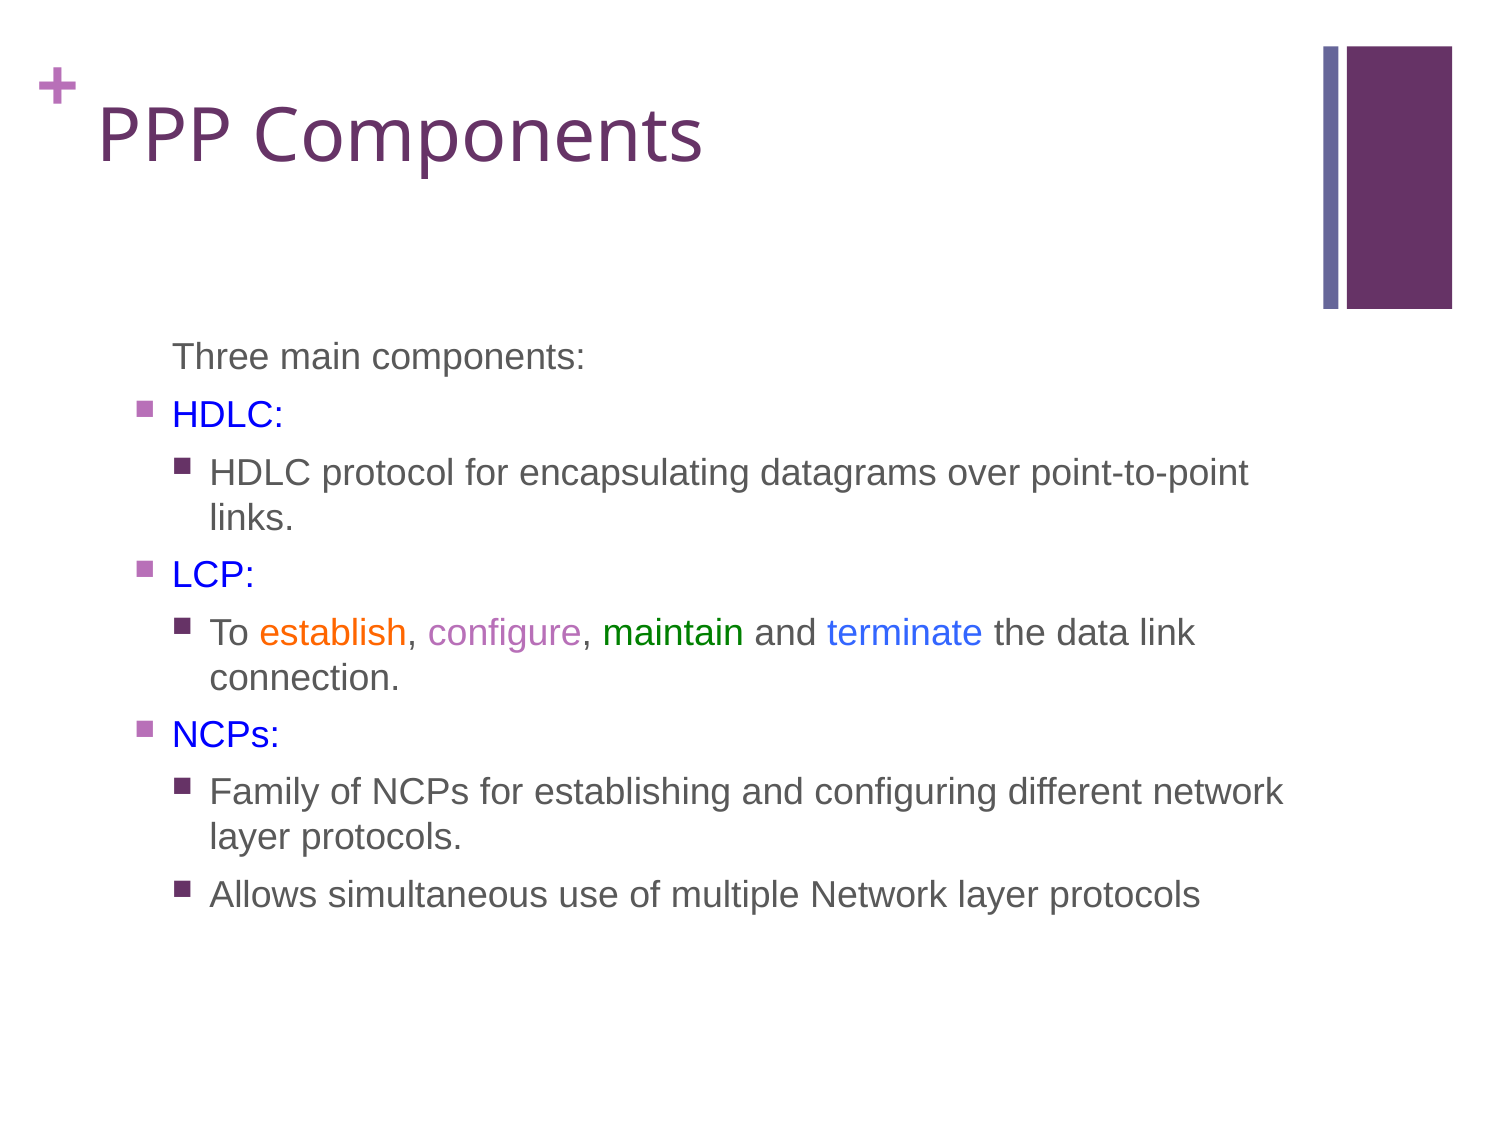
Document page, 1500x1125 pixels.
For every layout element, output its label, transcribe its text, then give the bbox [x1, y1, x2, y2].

title PPP Components [81, 79, 1322, 263]
list Three main components: HDLC: HDLC protocol for encapsulating datagrams over point-to-point links. LCP: To establish, configure, maintain and terminate the data link connection. NCPs: Family of NCPs for establishing and configuring different network layer protocols. Allows simultaneous use of multiple Network layer protocols [81, 324, 1322, 1005]
